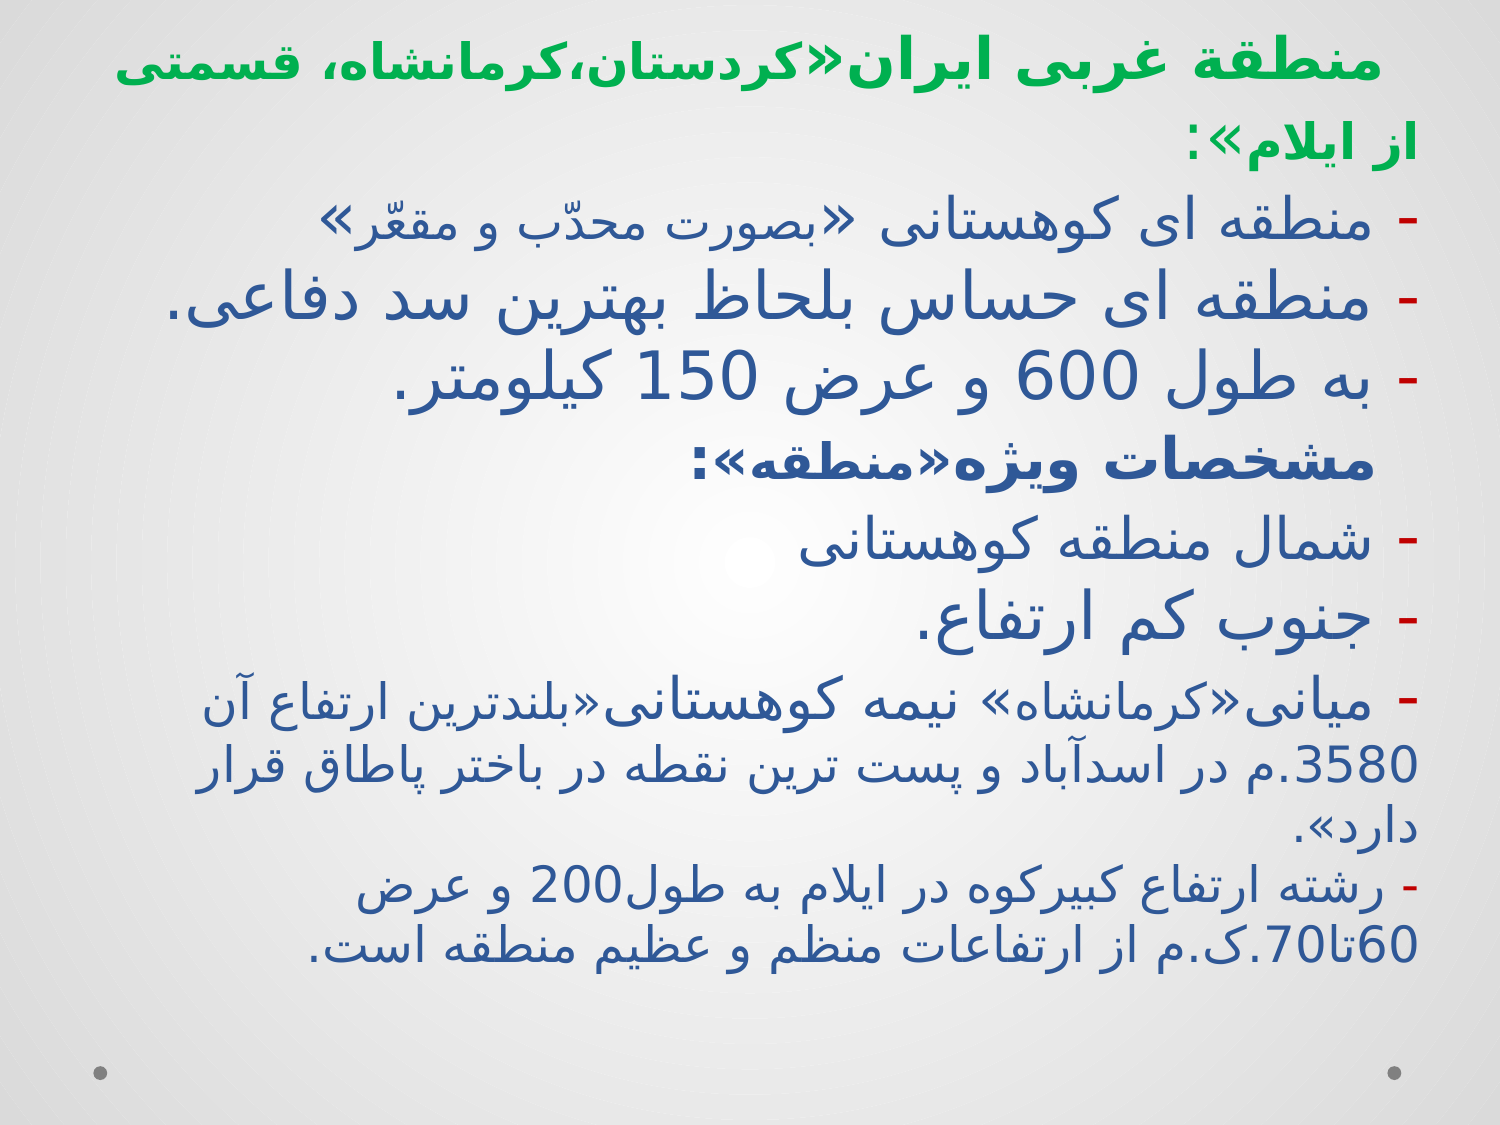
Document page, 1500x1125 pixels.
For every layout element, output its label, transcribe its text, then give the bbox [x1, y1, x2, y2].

title منطقة غربی ایران«کردستان،کرمانشاه، قسمتی از ایلام»: - منطقه ای کوهستانی «بصورت محدّب و مقعّر» - منطقه ای حساس بلحاظ بهترین سد دفاعی. - به طول 600 و عرض 150 کیلومتر. مشخصات ویژه«منطقه»: - شمال منطقه کوهستانی - جنوب کم ارتفاع. - میانی«کرمانشاه» نیمه کوهستانی«بلندترین ارتفاع آن 3580.م در اسدآباد و پست ترین نقطه در باختر پاطاق قرار دارد». - رشته ارتفاع کبیرکوه در ایلام به طول200 و عرض 60تا70.ک.م از ارتفاعات منظم و عظیم منطقه است. [88, 19, 1436, 998]
